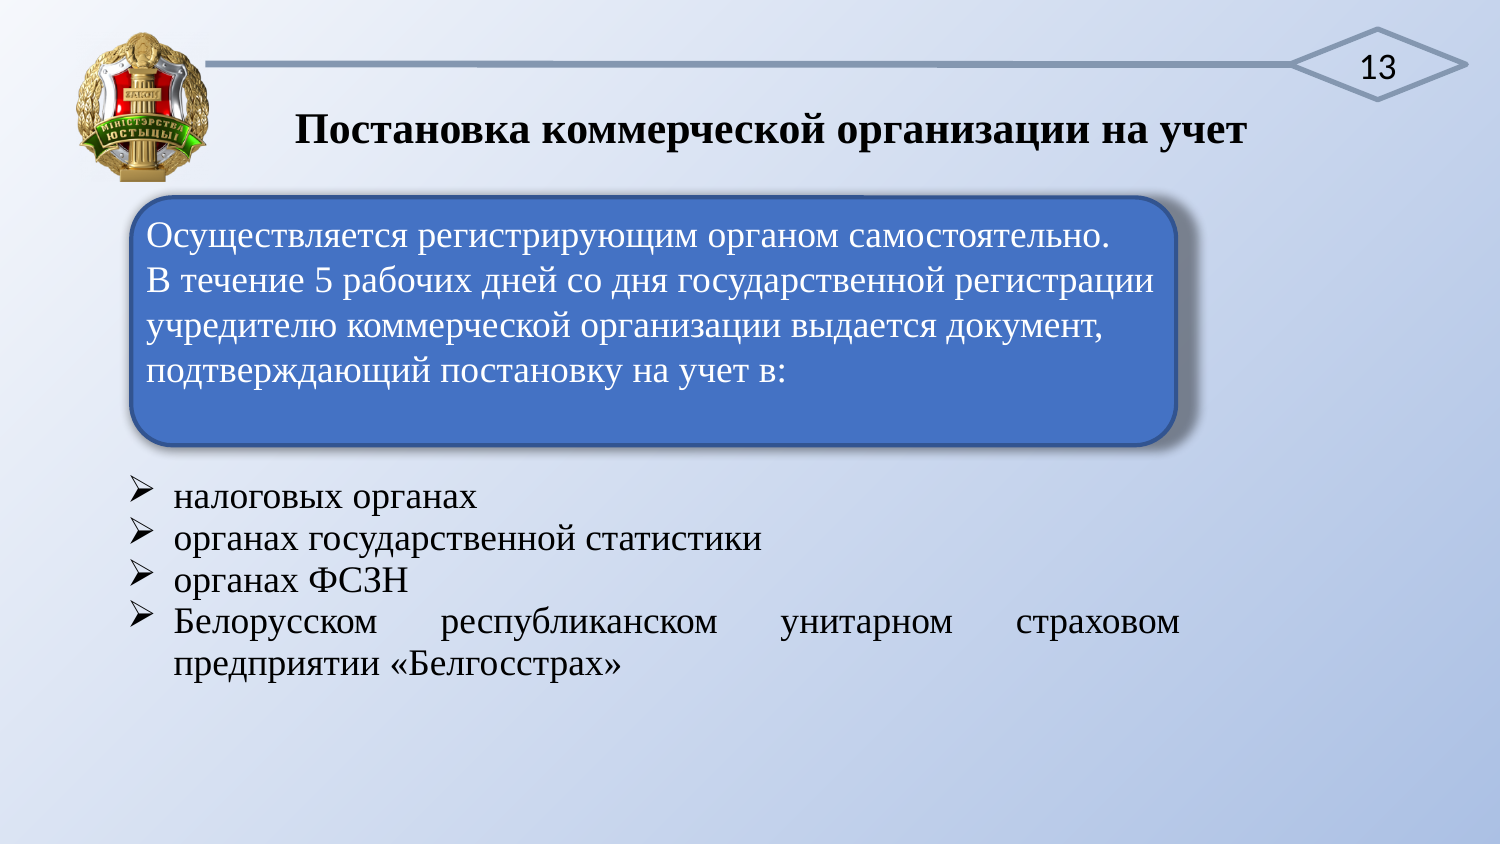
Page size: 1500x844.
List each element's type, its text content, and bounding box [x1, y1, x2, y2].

text_box налоговых органах органах государственной статистики органах ФСЗН Белорусском республиканском унитарном страховом предприятии «Белгосстрах» [112, 467, 1196, 691]
picture [76, 31, 210, 182]
text_box Осуществляется регистрирующим органом самостоятельно. В течение 5 рабочих дней со дня государственной регистрации учредителю коммерческой организации выдается документ, подтверждающий постановку на учет в: [131, 202, 1318, 398]
text_box 13 [1287, 27, 1469, 102]
text_box [149, 195, 1158, 202]
text_box [129, 226, 1179, 448]
text_box Постановка коммерческой организации на учет [209, 70, 1390, 189]
